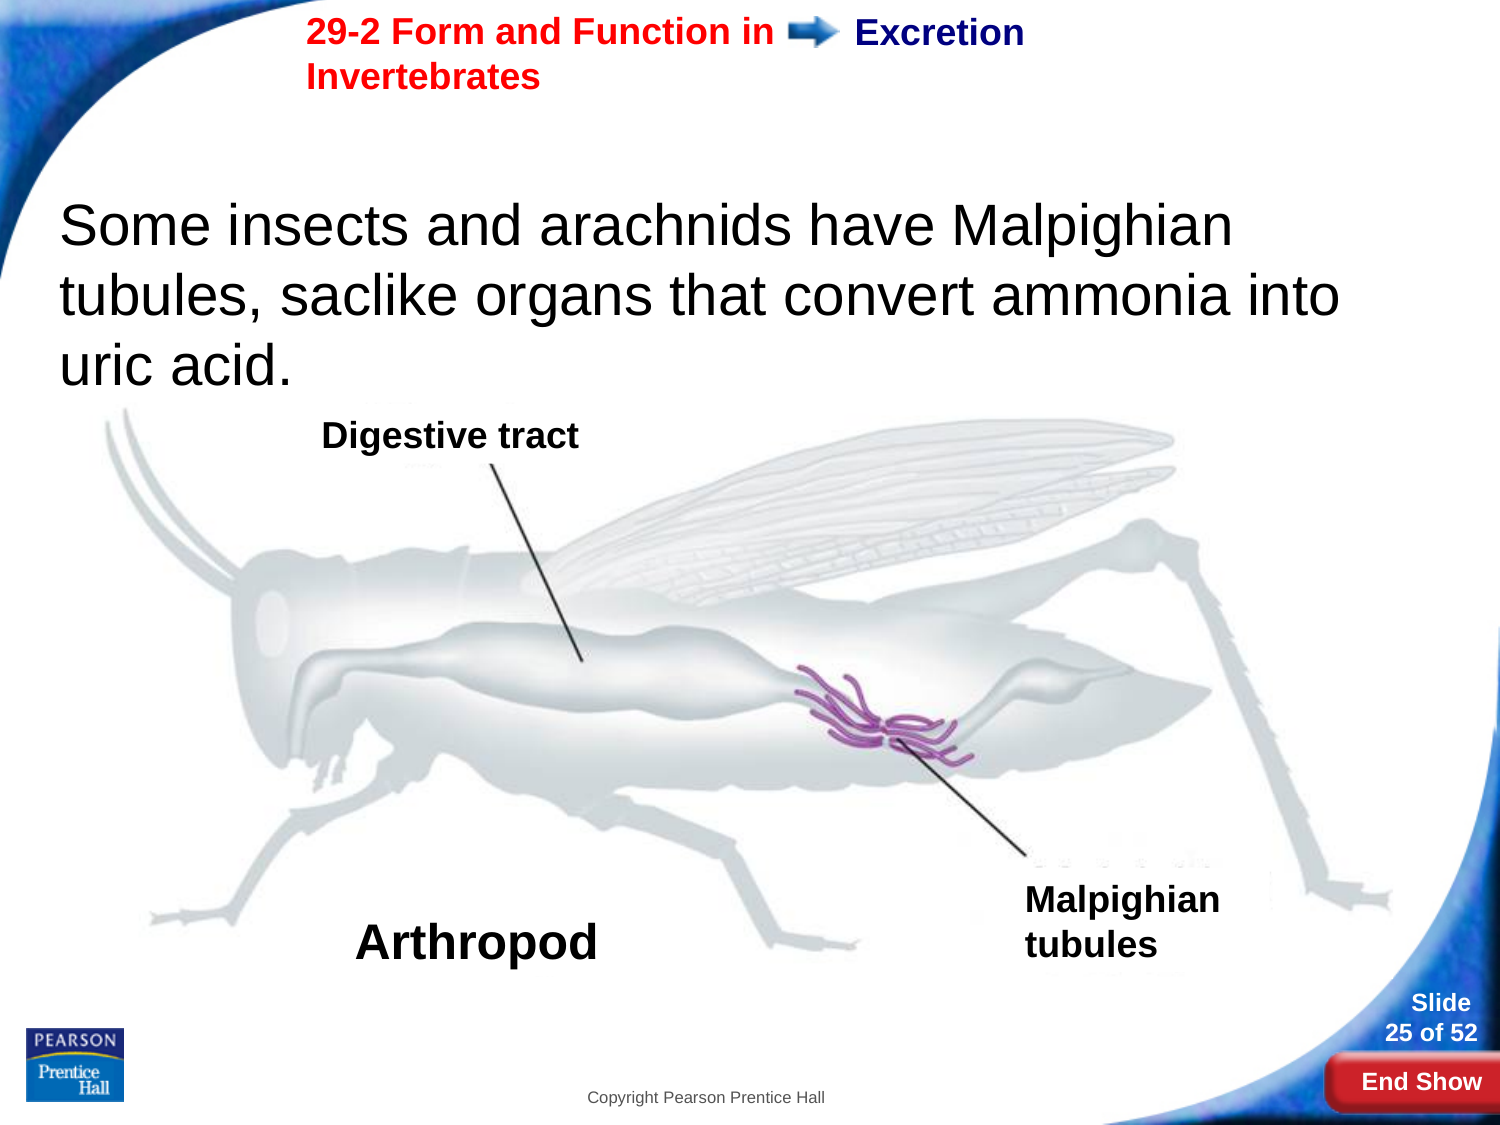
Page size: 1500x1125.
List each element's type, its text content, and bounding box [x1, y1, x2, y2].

list Some insects and arachnids have Malpighian tubules, saclike organs that convert ammonia into uric acid. [44, 179, 1463, 976]
picture [0, 0, 1500, 1125]
footer Copyright Pearson Prentice Hall [468, 1078, 945, 1105]
title Excretion [839, 0, 1500, 76]
